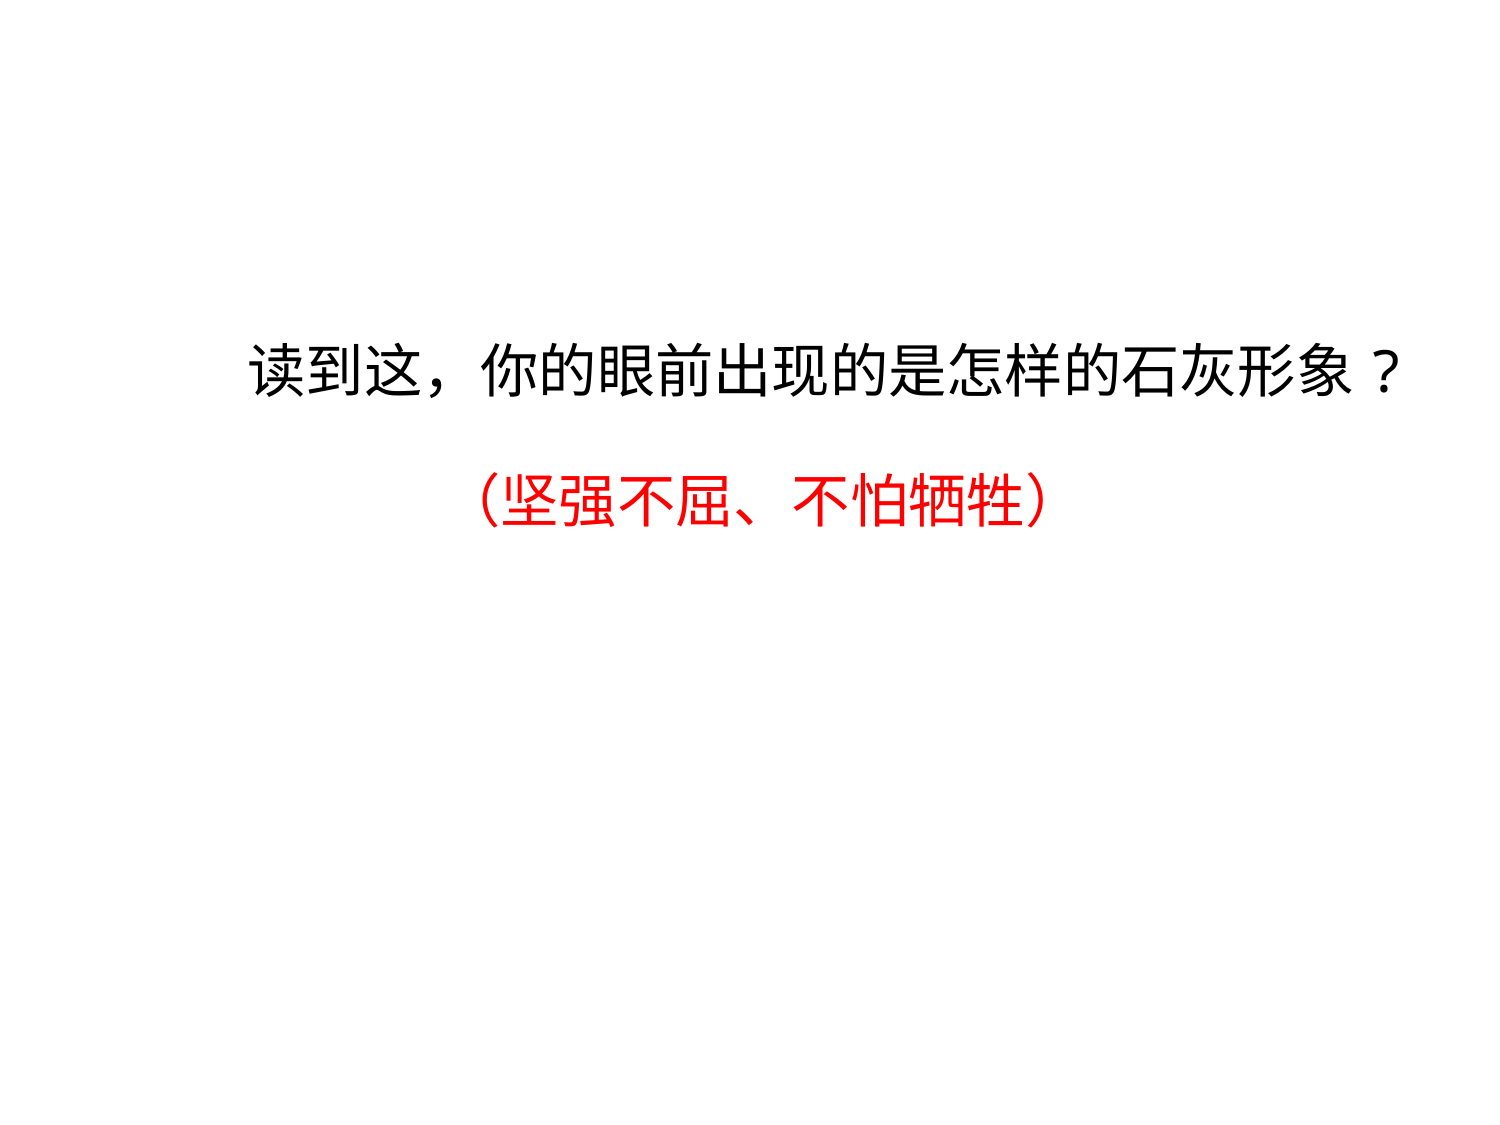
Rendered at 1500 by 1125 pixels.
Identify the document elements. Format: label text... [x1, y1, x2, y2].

text_box （坚强不屈、不怕牺牲） [427, 457, 1099, 542]
text_box 读到这，你的眼前出现的是怎样的石灰形象? [192, 327, 1394, 412]
